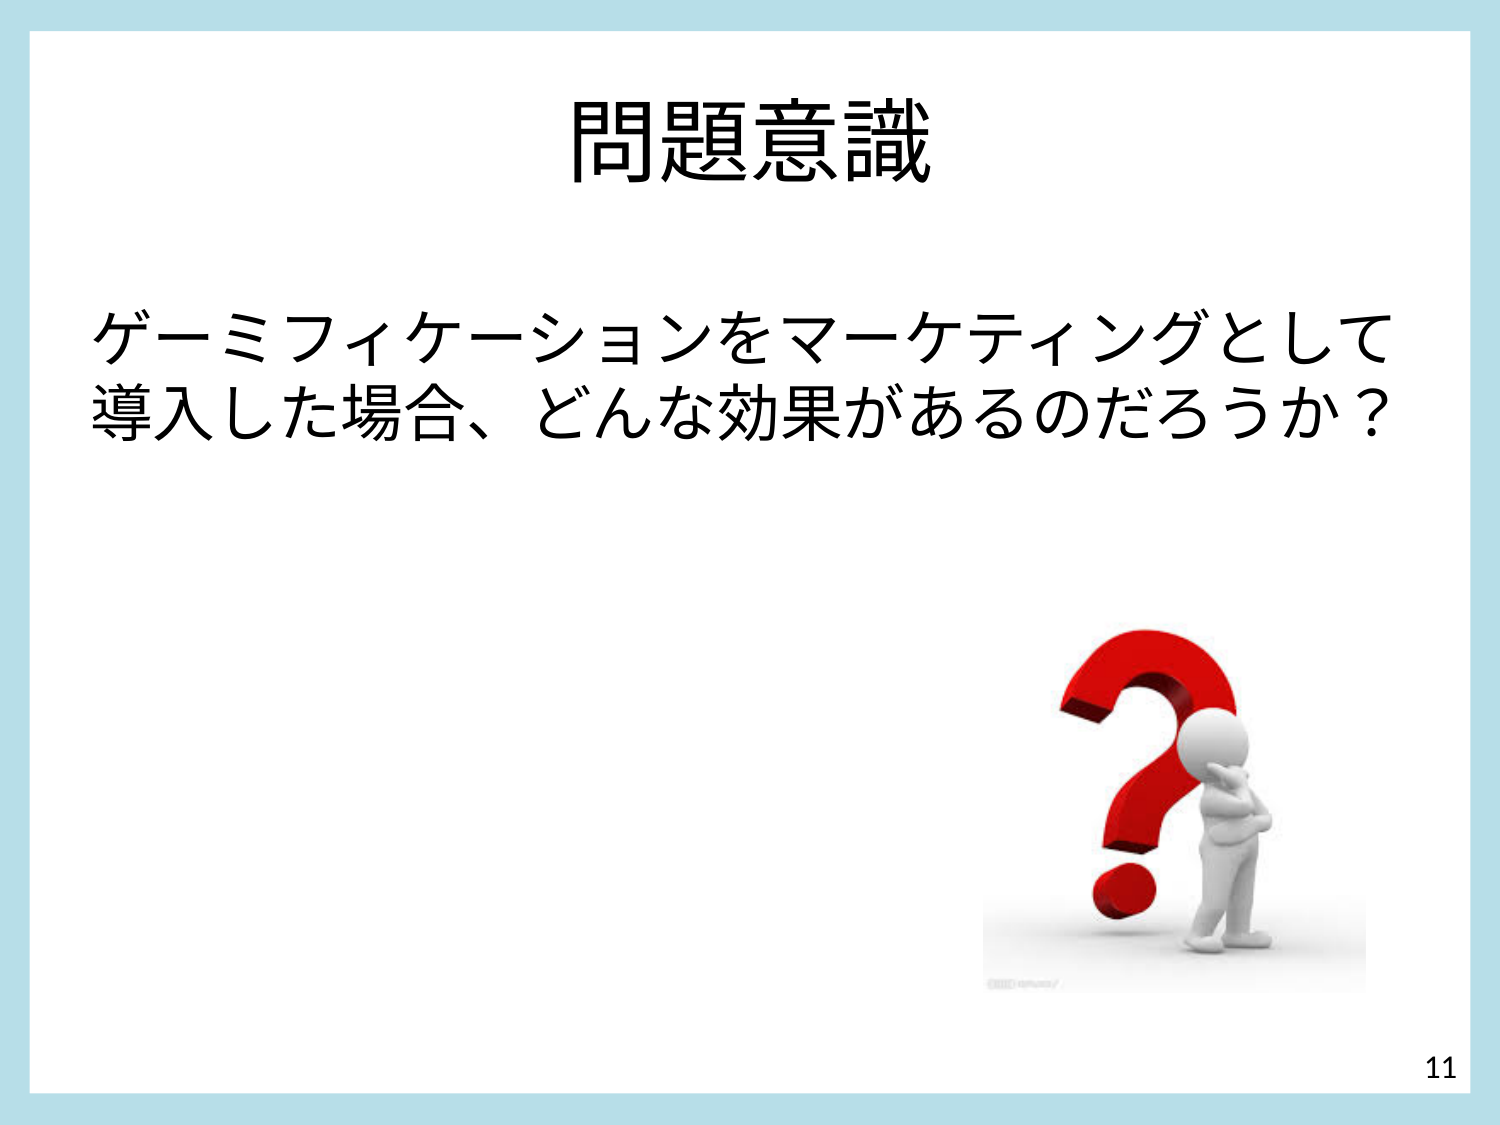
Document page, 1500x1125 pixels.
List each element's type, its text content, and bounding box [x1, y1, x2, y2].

slide_number 11 [1387, 1035, 1468, 1091]
list ゲーミフィケーションをマーケティングとして導入した場合、どんな効果があるのだろうか？ [75, 290, 1425, 520]
text_box [0, 0, 1500, 1125]
title 問題意識 [75, 45, 1425, 233]
picture [983, 609, 1367, 993]
text_box [0, 33, 1468, 1125]
